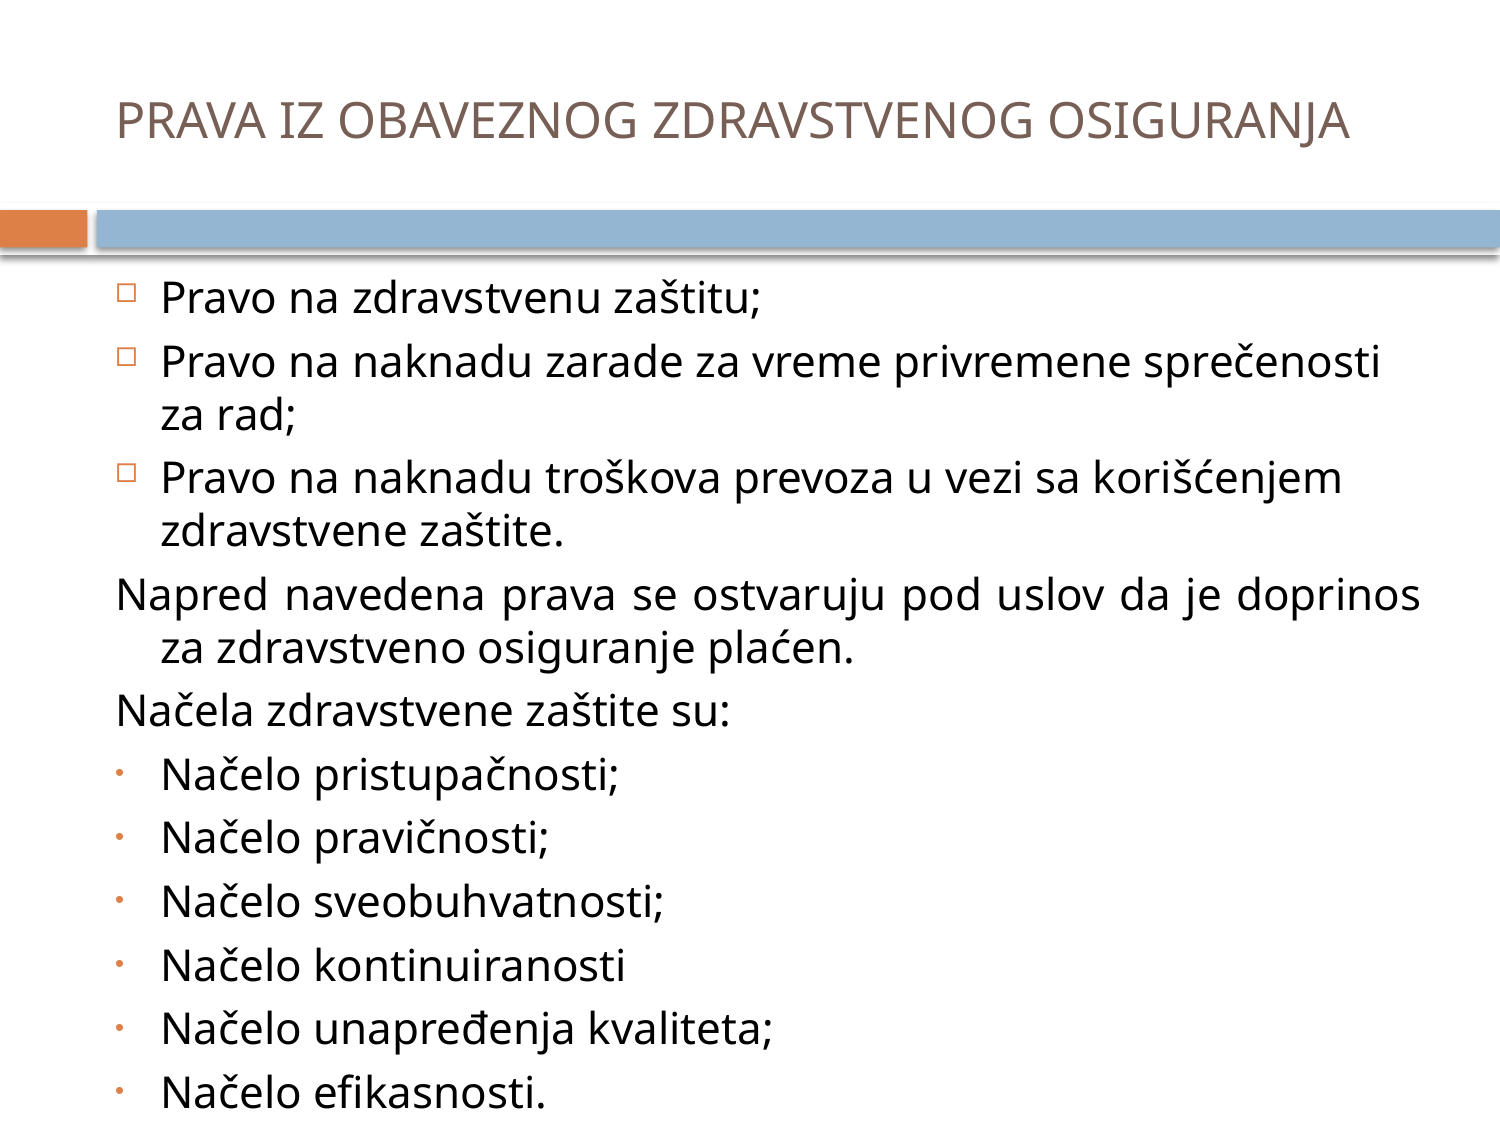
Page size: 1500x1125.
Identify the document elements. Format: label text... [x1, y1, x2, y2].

list Pravo na zdravstvenu zaštitu; Pravo na naknadu zarade za vreme privremene sprečenosti za rad; Pravo na naknadu troškova prevoza u vezi sa korišćenjem zdravstvene zaštite. Napred navedena prava se ostvaruju pod uslov da je doprinos za zdravstveno osiguranje plaćen. Načela zdravstvene zaštite su: Načelo pristupačnosti; Načelo pravičnosti; Načelo sveobuhvatnosti; Načelo kontinuiranosti Načelo unapređenja kvaliteta; Načelo efikasnosti. [100, 262, 1438, 1125]
title PRAVA IZ OBAVEZNOG ZDRAVSTVENOG OSIGURANJA [100, 37, 1438, 200]
